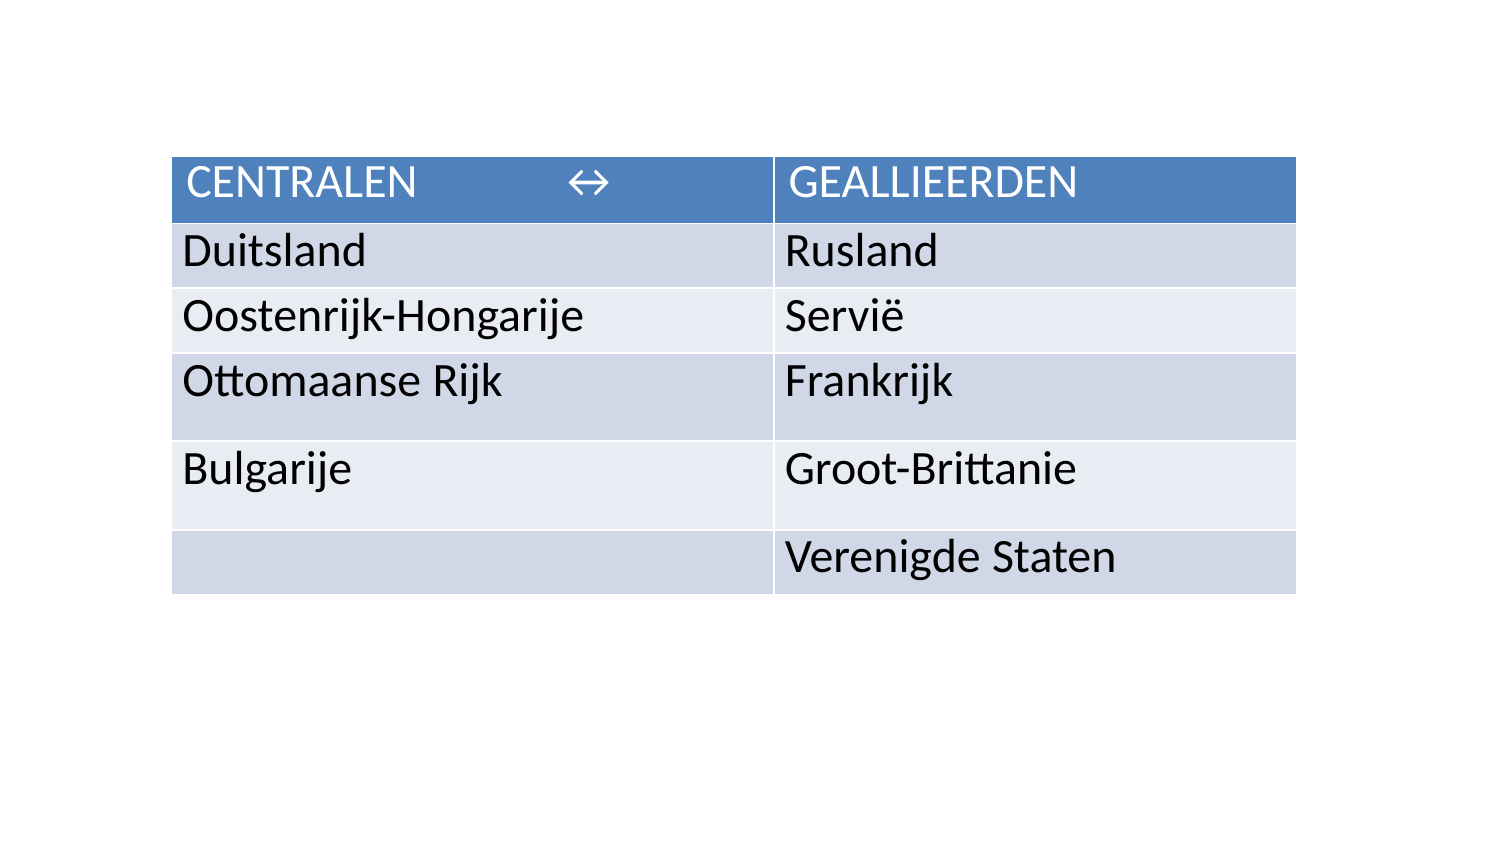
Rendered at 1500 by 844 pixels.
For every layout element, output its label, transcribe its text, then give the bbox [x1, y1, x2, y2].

table_cell Duitsland [172, 224, 773, 287]
table_cell Servië [775, 289, 1296, 352]
table_cell Oostenrijk-Hongarije [172, 289, 773, 352]
table_cell Rusland [775, 224, 1296, 287]
table_cell Frankrijk [775, 354, 1296, 440]
table_cell Verenigde Staten [775, 531, 1296, 594]
table_cell [172, 531, 773, 594]
title [75, 33, 1425, 777]
table_cell Groot-Brittanie [775, 442, 1296, 529]
table_cell Bulgarije [172, 442, 773, 529]
table_header GEALLIEERDEN [775, 157, 1296, 223]
table_header CENTRALEN ↔ [172, 157, 773, 223]
table_cell Ottomaanse Rijk [172, 354, 773, 440]
